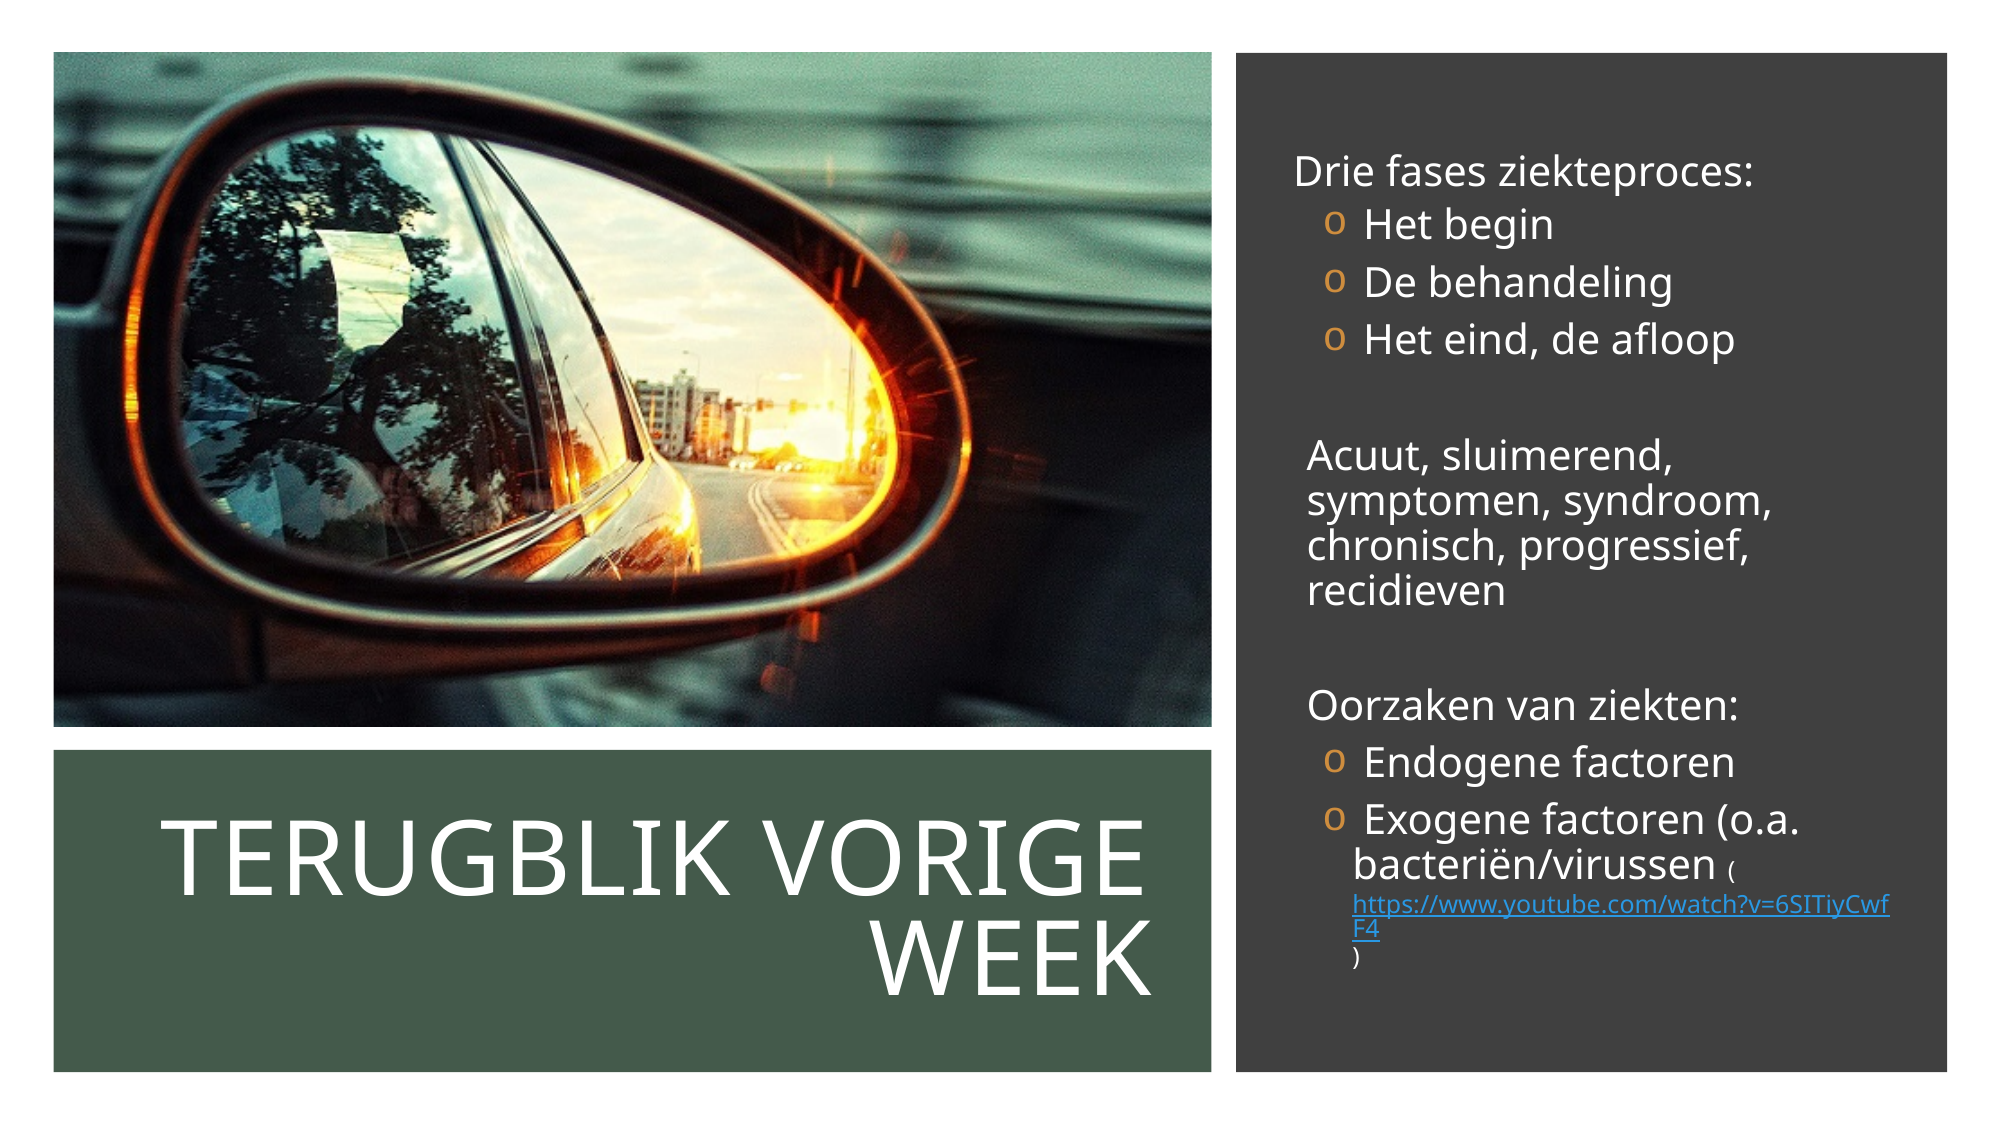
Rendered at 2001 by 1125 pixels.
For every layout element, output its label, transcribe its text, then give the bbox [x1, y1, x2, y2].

text_box [1235, 51, 1948, 1074]
text_box [52, 749, 1213, 1073]
picture [53, 52, 1212, 727]
list Drie fases ziekteproces: Het begin De behandeling Het eind, de afloop Acuut, sluimerend, symptomen, syndroom, chronisch, progressief, recidieven Oorzaken van ziekten: Endogene factoren Exogene factoren (o.a. bacteriën/virussen (https://www.youtube.com/watch?v=6SITiyCwfF4) [1278, 150, 1914, 947]
title Terugblik vorige week [85, 782, 1168, 1049]
